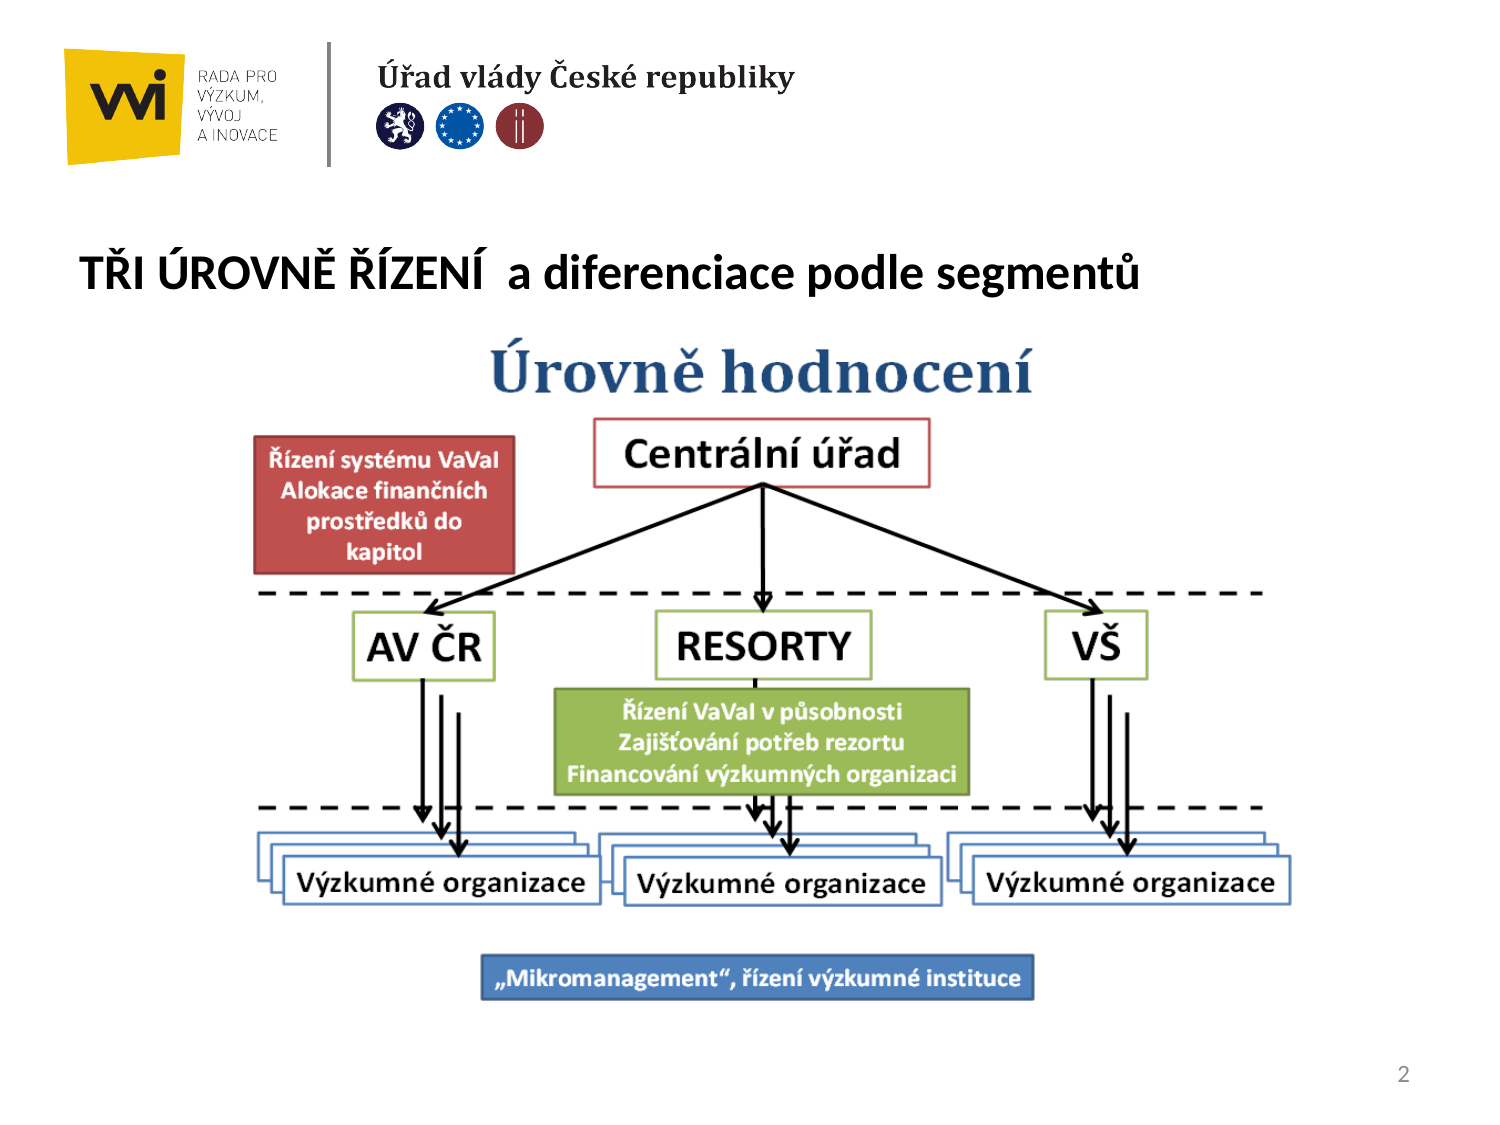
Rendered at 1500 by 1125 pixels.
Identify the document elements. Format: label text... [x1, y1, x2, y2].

title [75, 45, 1425, 233]
picture [64, 42, 800, 168]
picture [253, 307, 1294, 1003]
slide_number 2 [1074, 1042, 1425, 1103]
text_box TŘI ÚROVNĚ ŘÍZENÍ a diferenciace podle segmentů [64, 231, 1388, 307]
